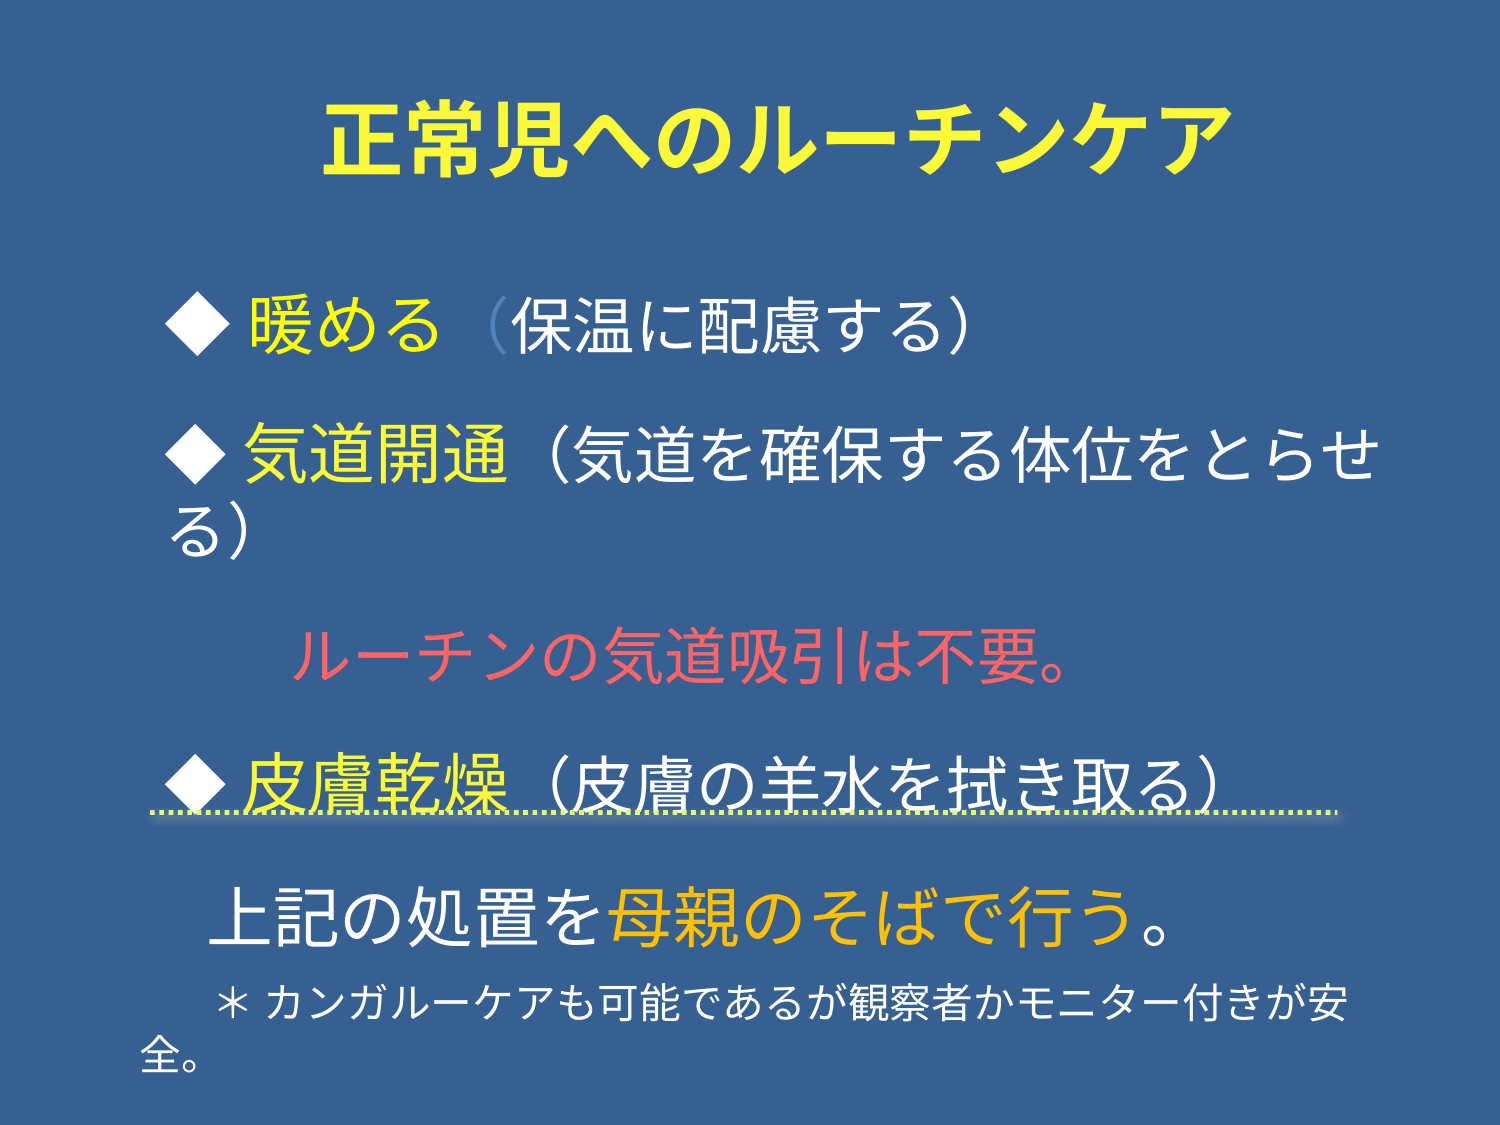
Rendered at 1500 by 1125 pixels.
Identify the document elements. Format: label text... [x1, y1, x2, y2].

text_box 正常児へのルーチンケア [52, 34, 1500, 195]
text_box ◆暖める（保温に配慮する） ◆気道開通（気道を確保する体位をとらせる） ルーチンの気道吸引は不要。 ◆皮膚乾燥（皮膚の羊水を拭き取る） [150, 275, 1400, 830]
text_box 上記の処置を母親のそばで行う。 ＊ カンガルーケアも可能であるが観察者かモニター付きが安全。 [124, 868, 1388, 1086]
